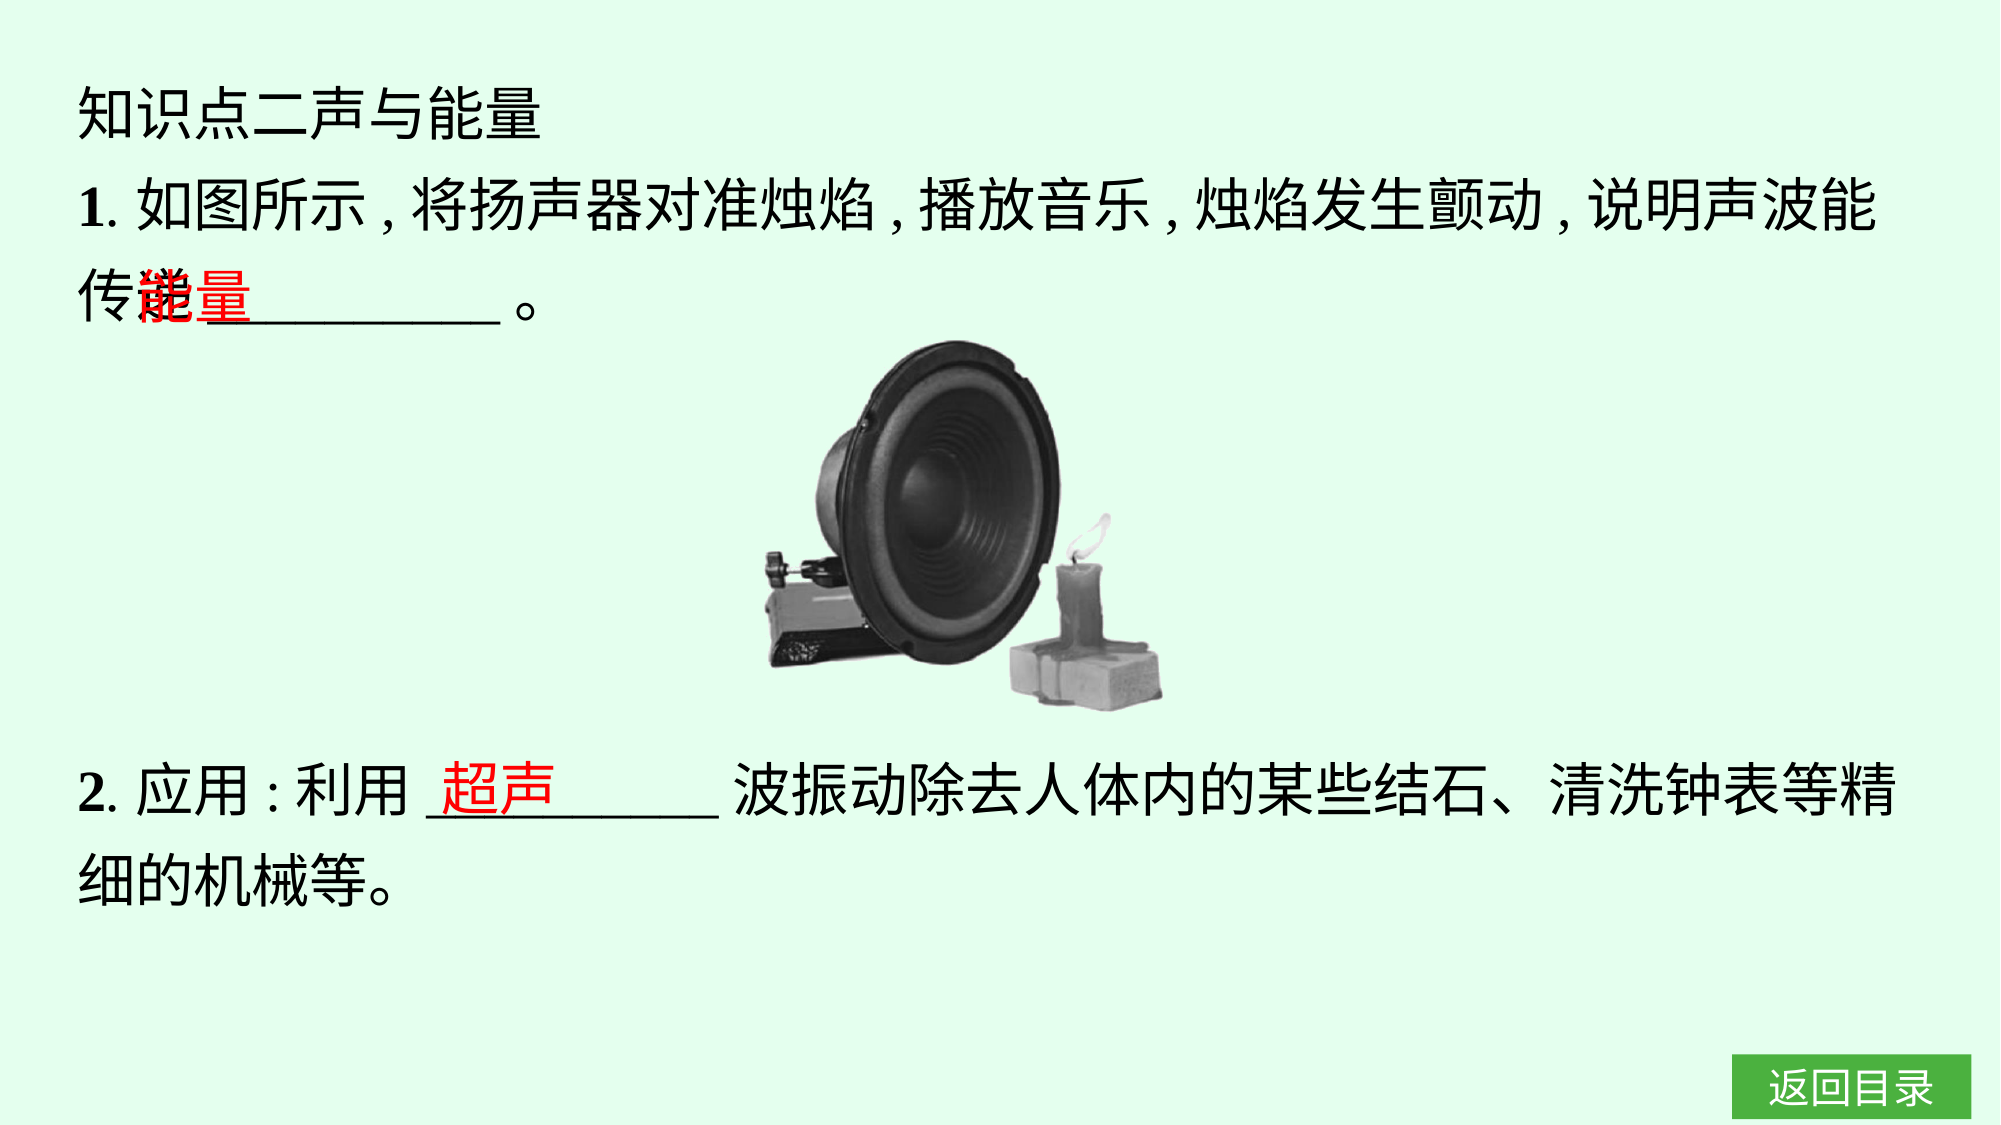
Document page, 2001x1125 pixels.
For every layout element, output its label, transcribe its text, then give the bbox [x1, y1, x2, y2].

text_box 知识点二声与能量 1.如图所示,将扬声器对准烛焰,播放音乐,烛焰发生颤动,说明声波能传递__________。 [62, 49, 1938, 337]
picture [729, 330, 1172, 724]
text_box 超声 [427, 723, 587, 829]
text_box 2.应用:利用__________波振动除去人体内的某些结石、清洗钟表等精细的机械等。 [62, 724, 1938, 922]
text_box 能量 [121, 231, 281, 338]
